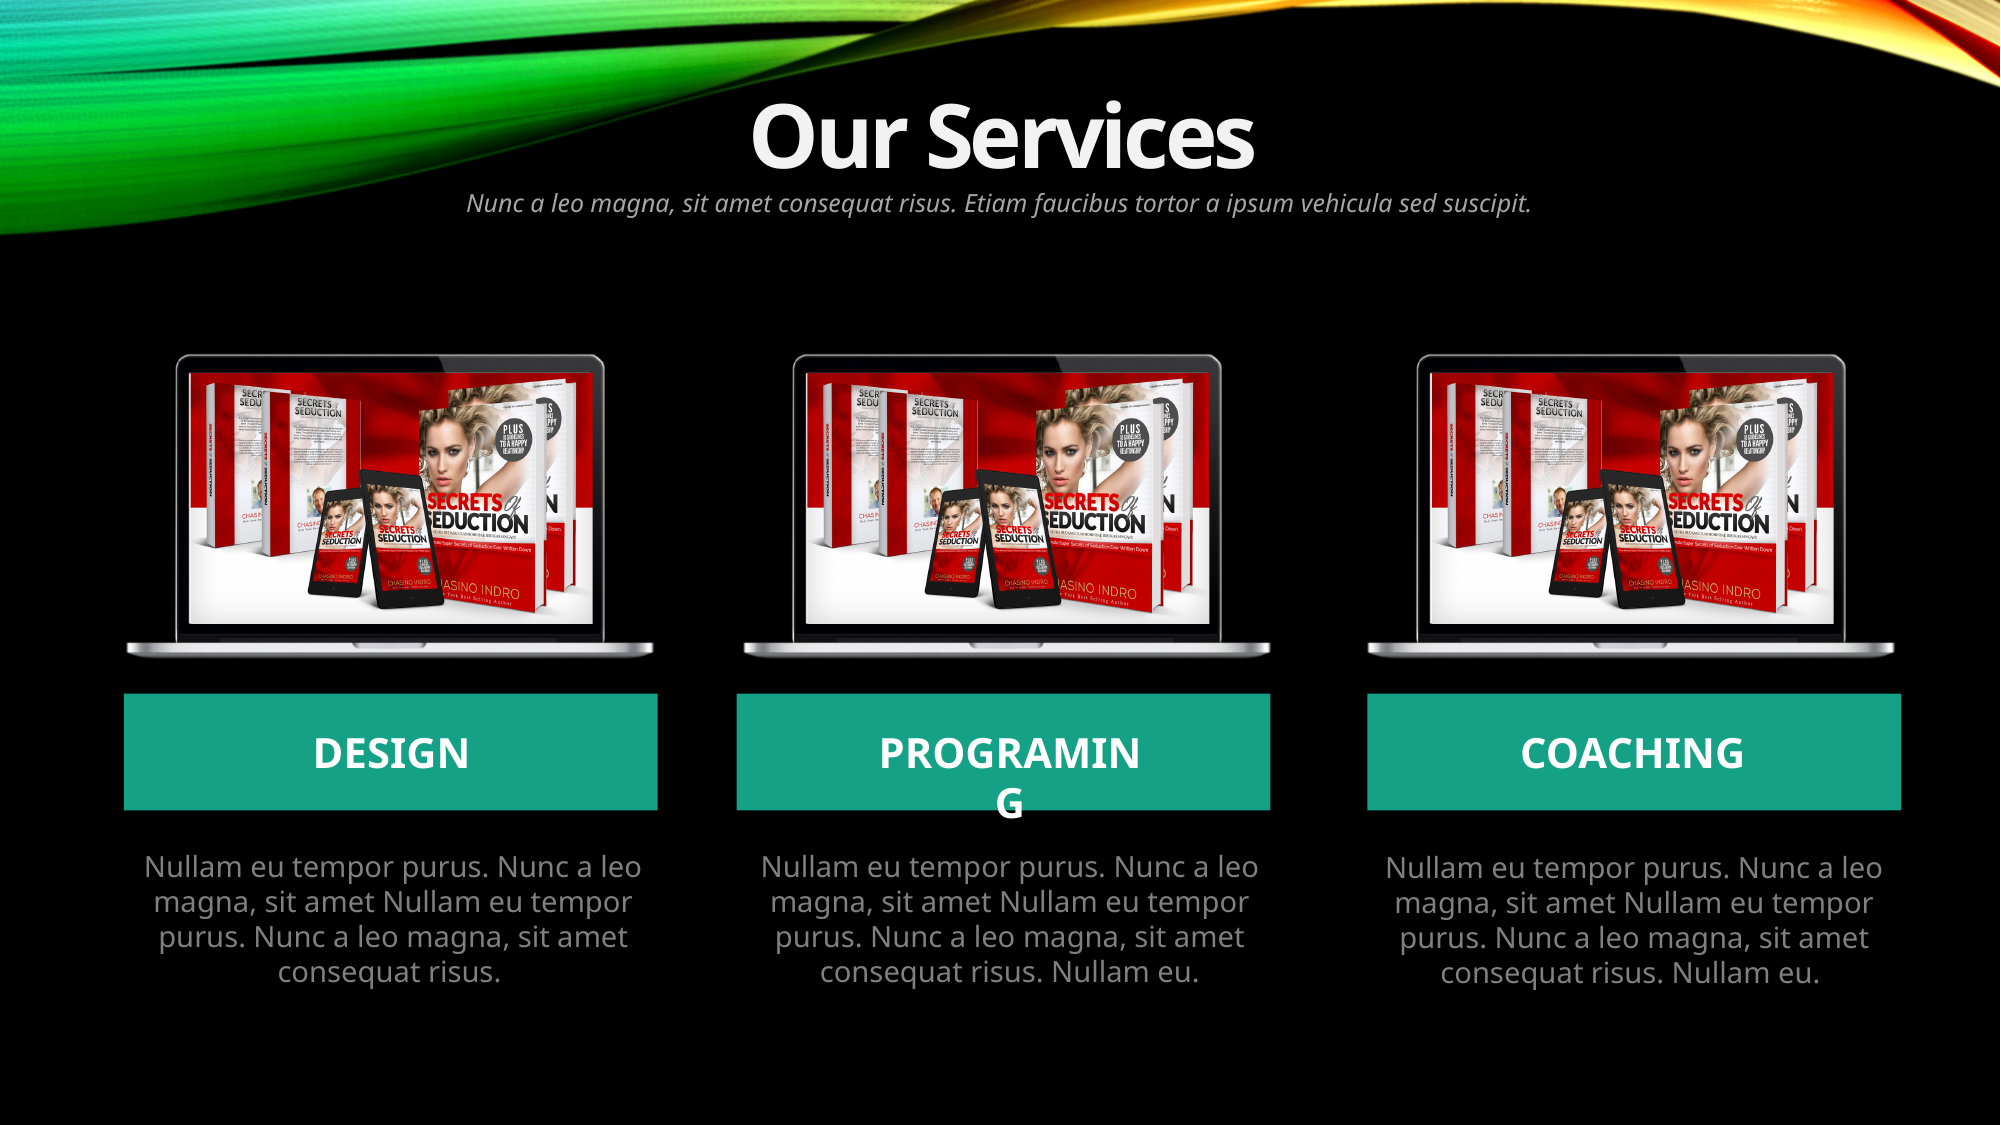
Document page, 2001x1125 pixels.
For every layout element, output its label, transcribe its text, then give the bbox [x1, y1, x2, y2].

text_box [719, 330, 1301, 681]
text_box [1343, 330, 1925, 681]
picture [0, 0, 2000, 237]
text_box Nunc a leo magna, sit amet consequat risus. Etiam faucibus tortor a ipsum vehicula sed suscipit. [123, 182, 1884, 223]
text_box PROGRAMING [854, 721, 1166, 832]
text_box [1366, 693, 1902, 811]
text_box DESIGN [190, 721, 593, 782]
text_box Nullam eu tempor purus. Nunc a leo magna, sit amet Nullam eu tempor purus. Nunc a leo magna, sit amet consequat risus. Nullam eu. [745, 843, 1275, 993]
text_box [123, 693, 659, 811]
text_box Our Services [738, 74, 1269, 182]
text_box [736, 693, 1271, 811]
text_box COACHING [1431, 721, 1834, 782]
text_box Nullam eu tempor purus. Nunc a leo magna, sit amet Nullam eu tempor purus. Nunc a leo magna, sit amet consequat risus. Nullam eu. [1369, 844, 1899, 995]
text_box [102, 330, 684, 681]
text_box Nullam eu tempor purus. Nunc a leo magna, sit amet Nullam eu tempor purus. Nunc a leo magna, sit amet consequat risus. [128, 843, 658, 993]
